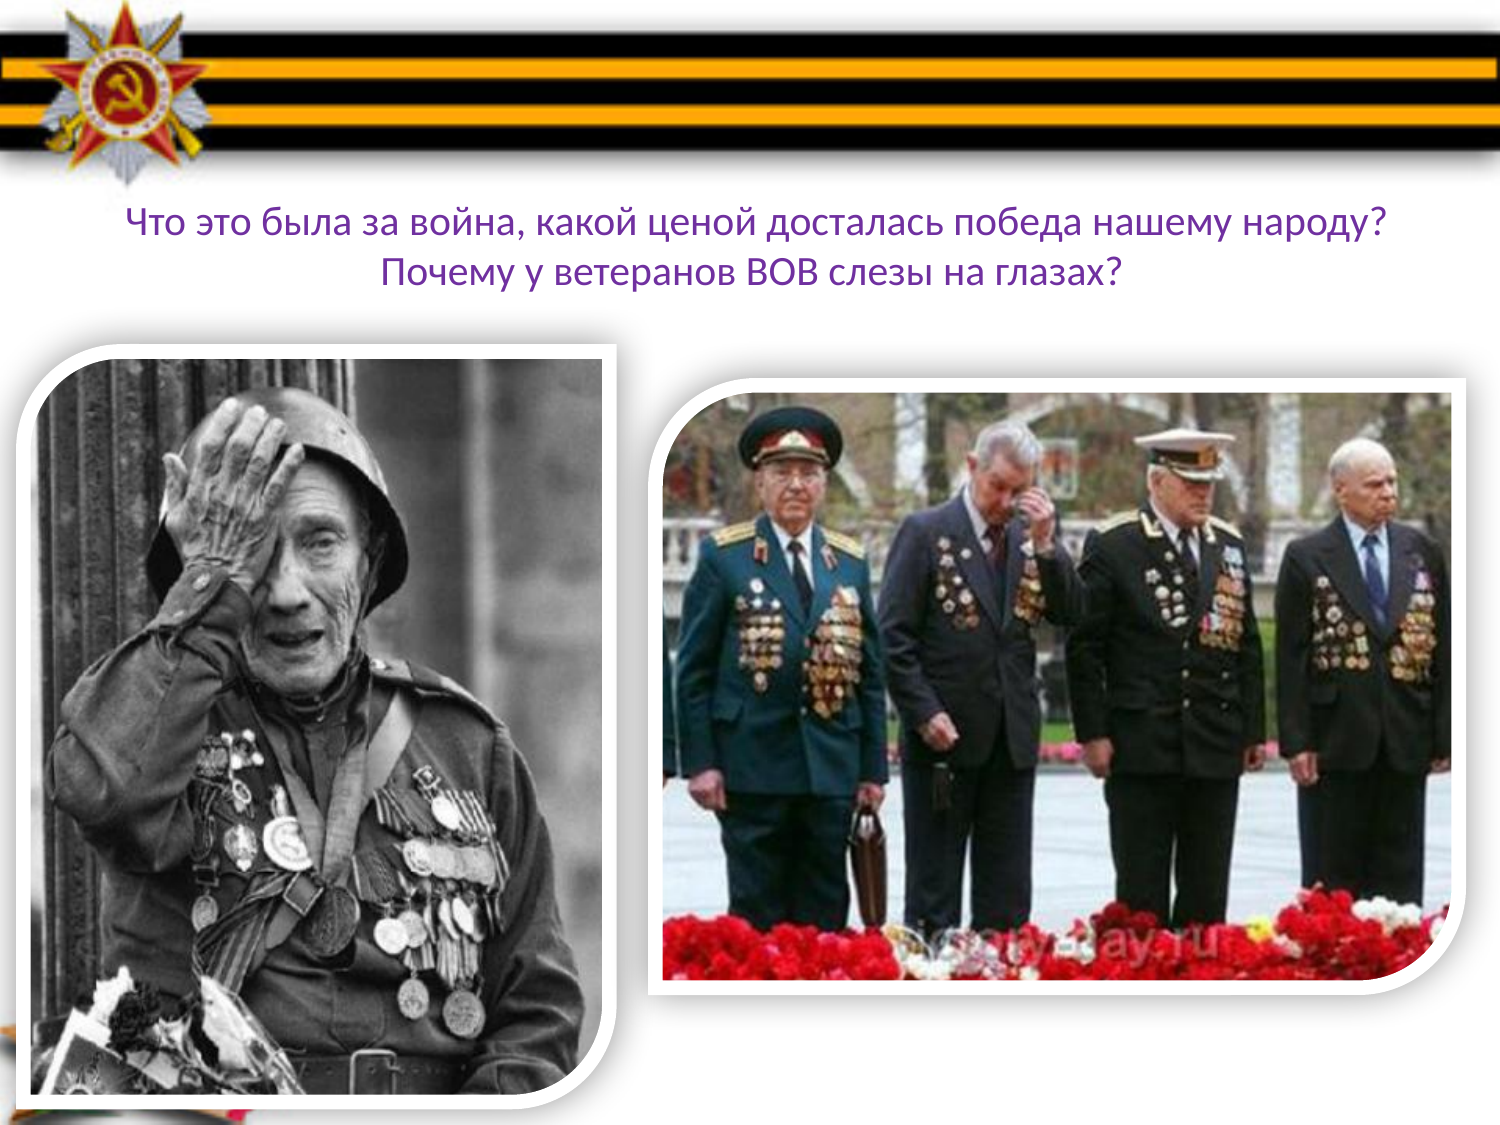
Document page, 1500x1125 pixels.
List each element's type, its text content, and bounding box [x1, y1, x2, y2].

title Что это была за война, какой ценой досталась победа нашему народу? Почему у ветеранов ВОВ слезы на глазах? [82, 152, 1432, 385]
picture [0, 0, 1500, 1125]
